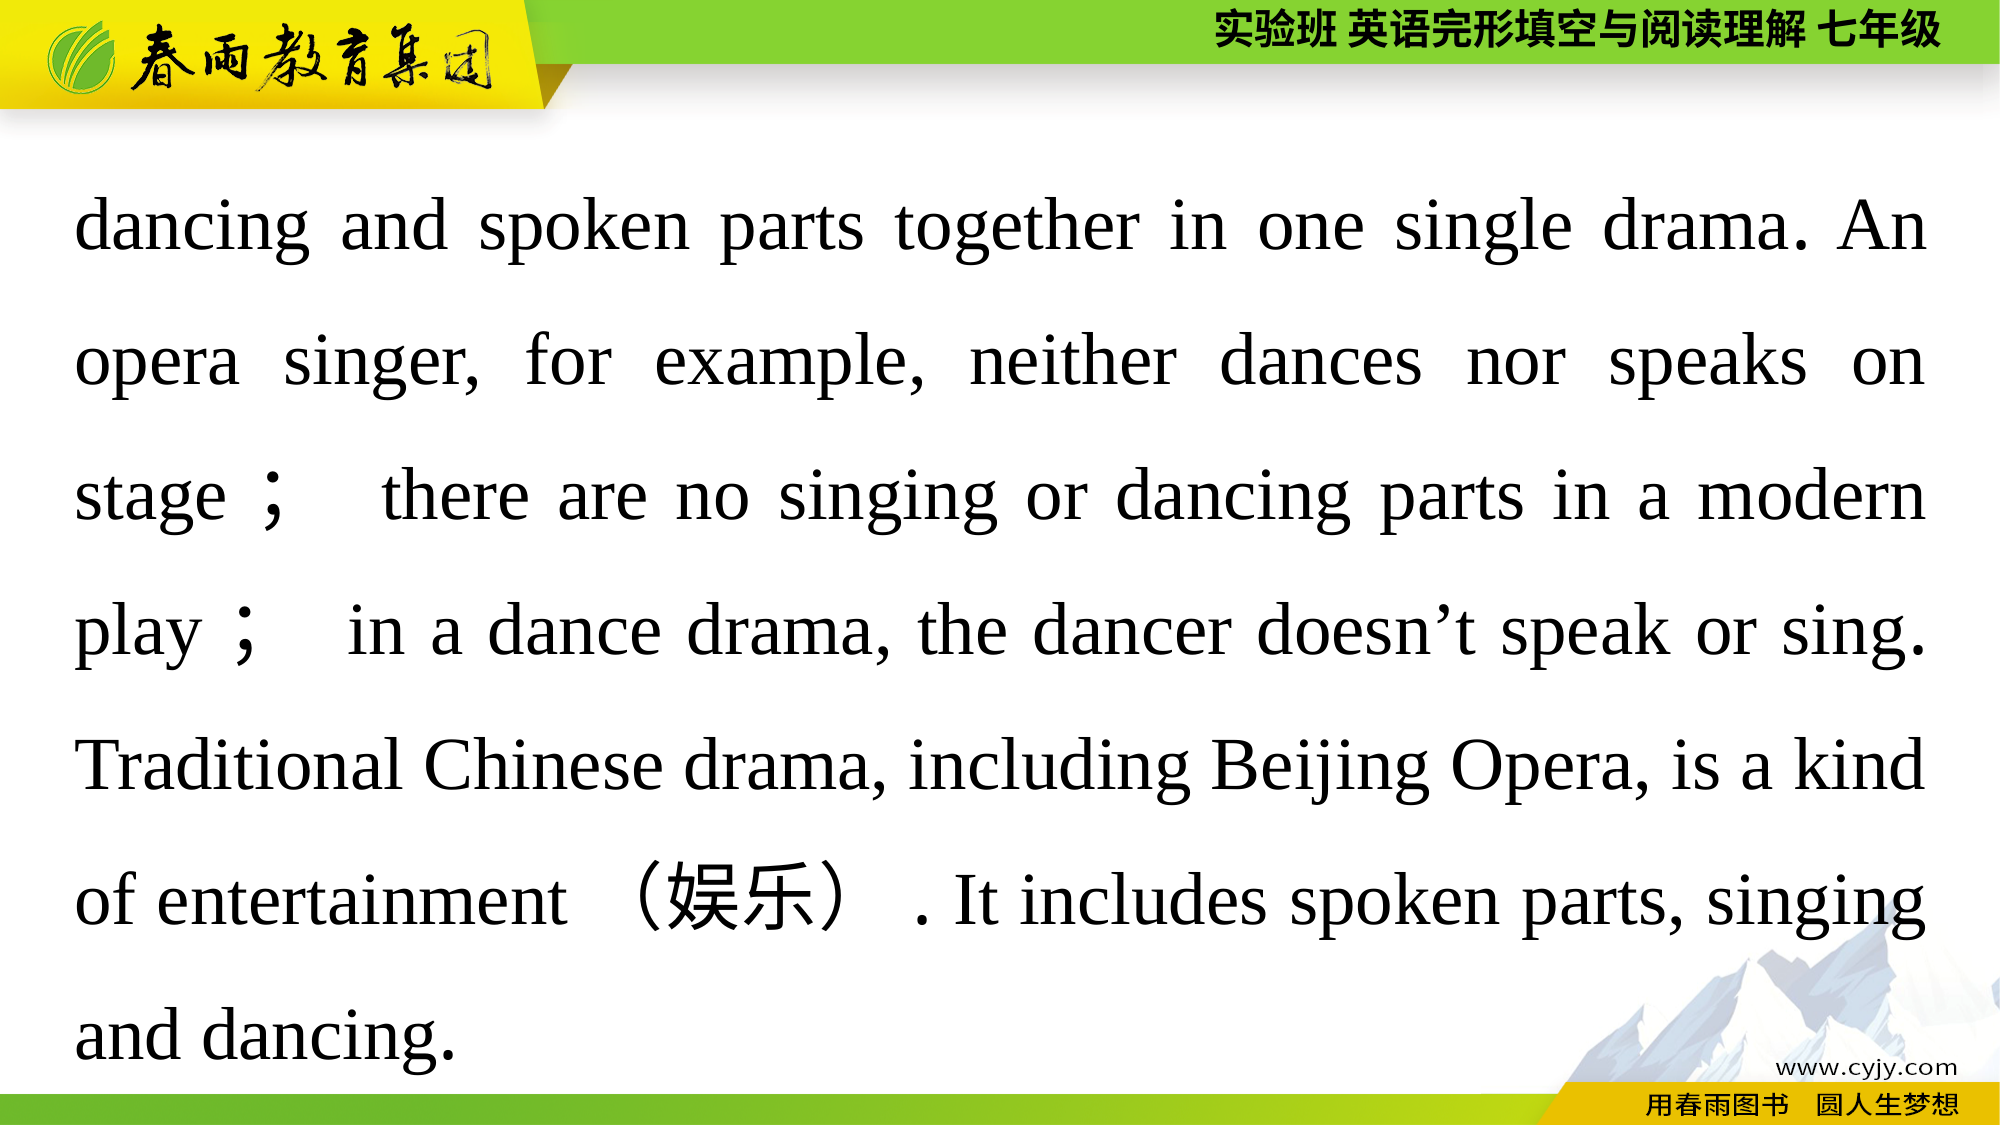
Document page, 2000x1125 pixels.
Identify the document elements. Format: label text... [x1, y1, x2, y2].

picture [0, 0, 2000, 1125]
list dancing and spoken parts together in one single drama. An opera singer, for example, neither dances nor speaks on stage； there are no singing or dancing parts in a modern play； in a dance drama, the dancer doesn’t speak or sing. Traditional Chinese drama, including Beijing Opera, is a kind of entertainment（娱乐）. It includes spoken parts, singing and dancing. [59, 122, 1944, 1092]
